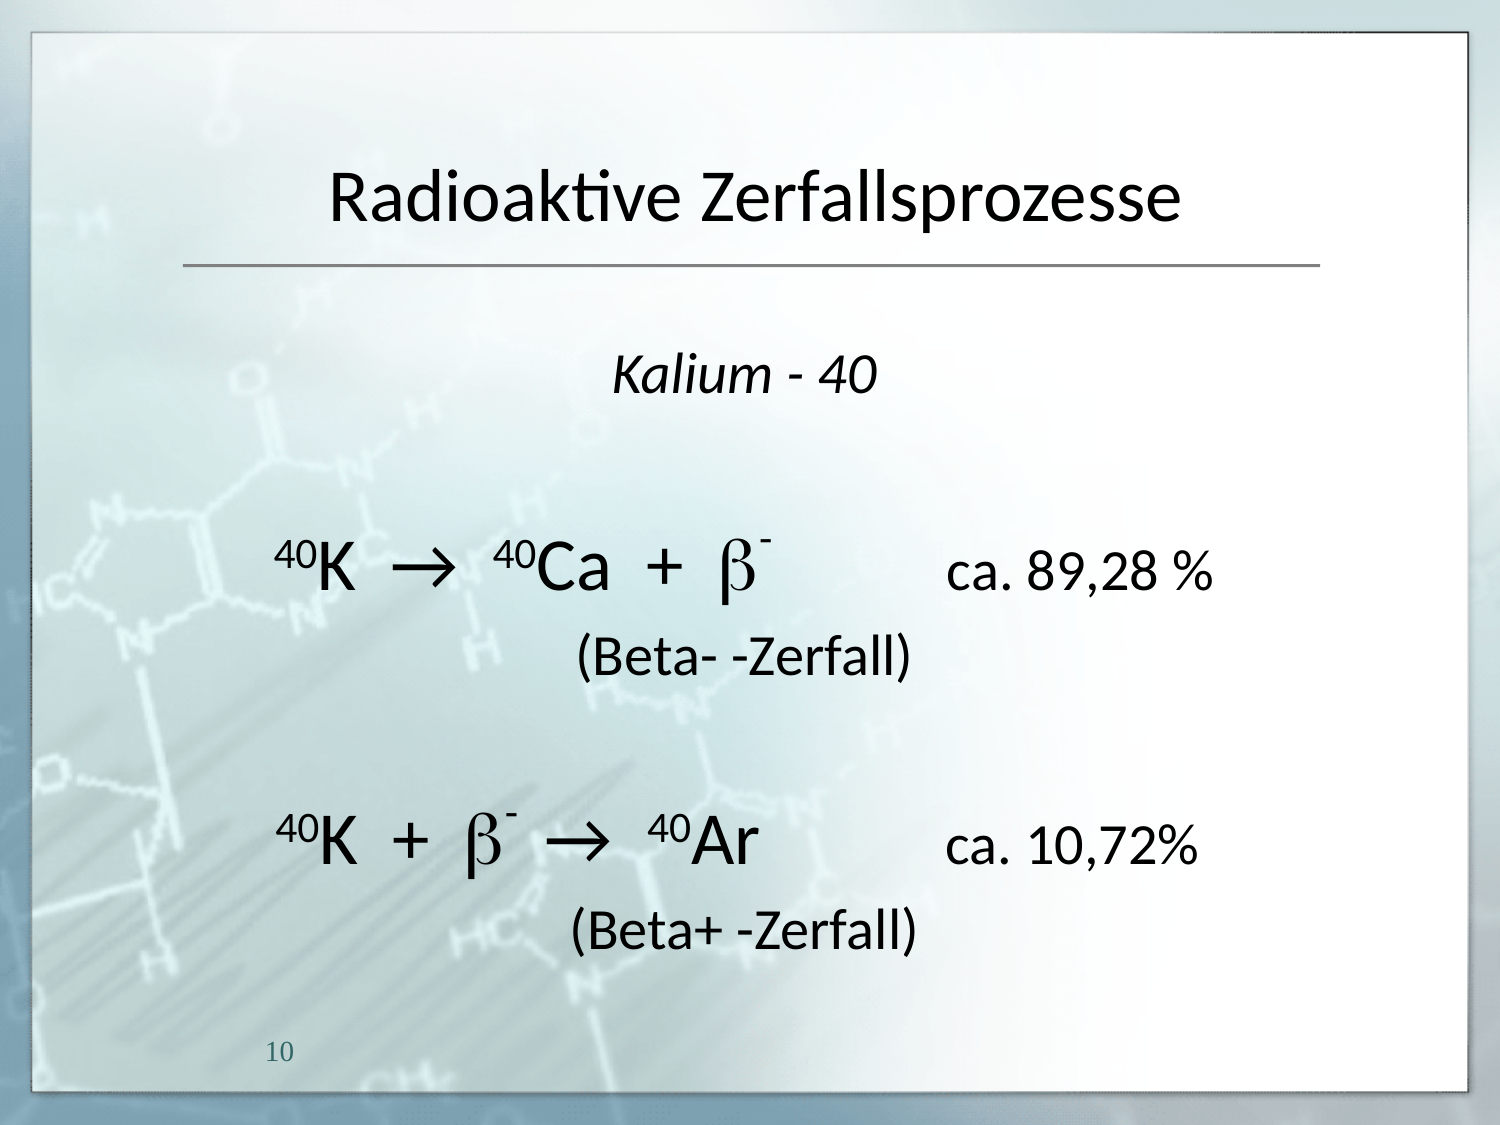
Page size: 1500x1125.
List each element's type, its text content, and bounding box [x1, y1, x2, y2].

title Radioaktive Zerfallsprozesse [70, 105, 1442, 279]
slide_number 10 [249, 1024, 463, 1101]
picture [0, 0, 1500, 1125]
list Kalium - 40 40K → 40Ca + b- ca. 89,28 % (Beta- -Zerfall) 40K + b- → 40Ar ca. 10,72% (Beta+ -Zerfall) [81, 327, 1407, 1016]
